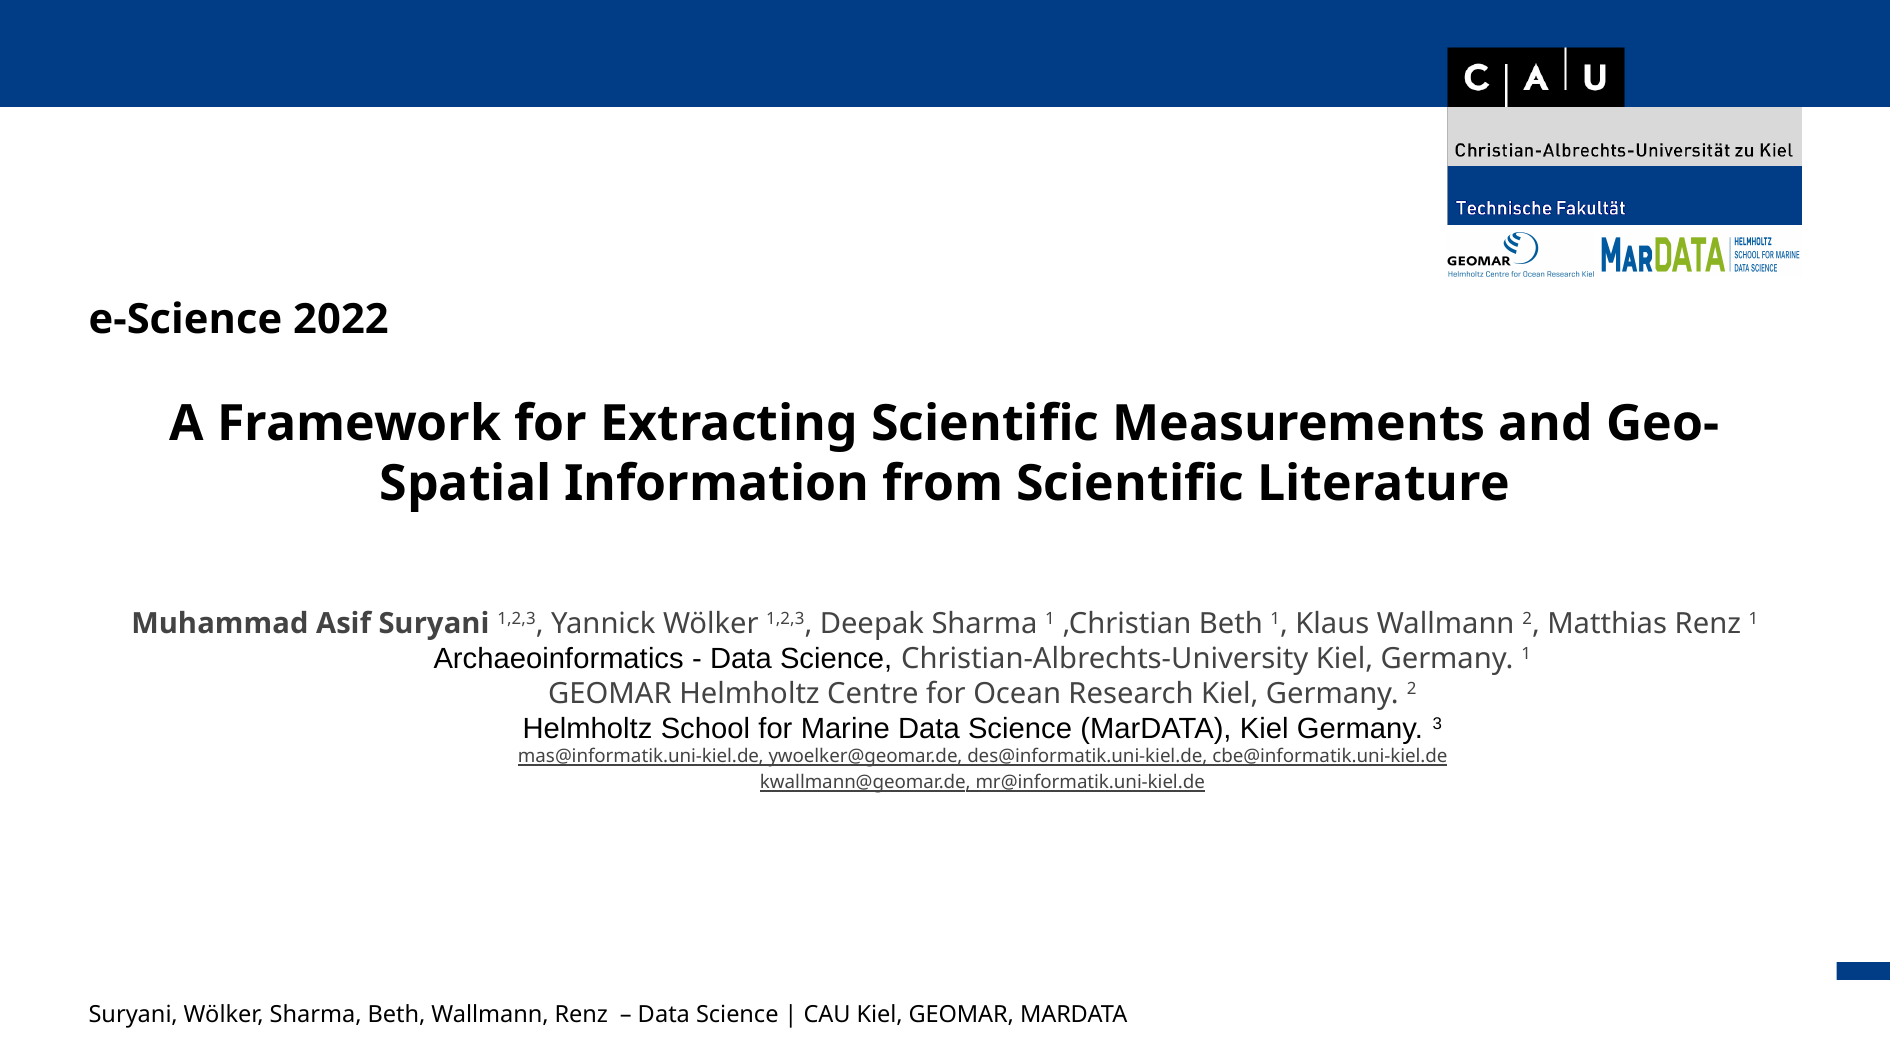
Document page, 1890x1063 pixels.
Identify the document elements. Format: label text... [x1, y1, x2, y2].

picture [1600, 228, 1802, 278]
text_box Suryani, Wölker, Sharma, Beth, Wallmann, Renz – Data Science | CAU Kiel, GEOMAR, MARDATA [88, 980, 1802, 1028]
text_box e-Science 2022 A Framework for Extracting Scientific Measurements and Geo-Spatial Information from Scientific Literature Muhammad Asif Suryani 1,2,3, Yannick Wölker 1,2,3, Deepak Sharma 1 ,Christian Beth 1, Klaus Wallmann 2, Matthias Renz 1 Archaeoinformatics - Data Science, Christian-Albrechts-University Kiel, Germany. 1 GEOMAR Helmholtz Centre for Ocean Research Kiel, Germany. 2 Helmholtz School for Marine Data Science (MarDATA), Kiel Germany. 3 mas@informatik.uni-kiel.de, ywoelker@geomar.de, des@informatik.uni-kiel.de, cbe@informatik.uni-kiel.de kwallmann@geomar.de, mr@informatik.uni-kiel.de [88, 292, 1802, 868]
picture [1447, 232, 1594, 278]
picture [0, 0, 1890, 225]
